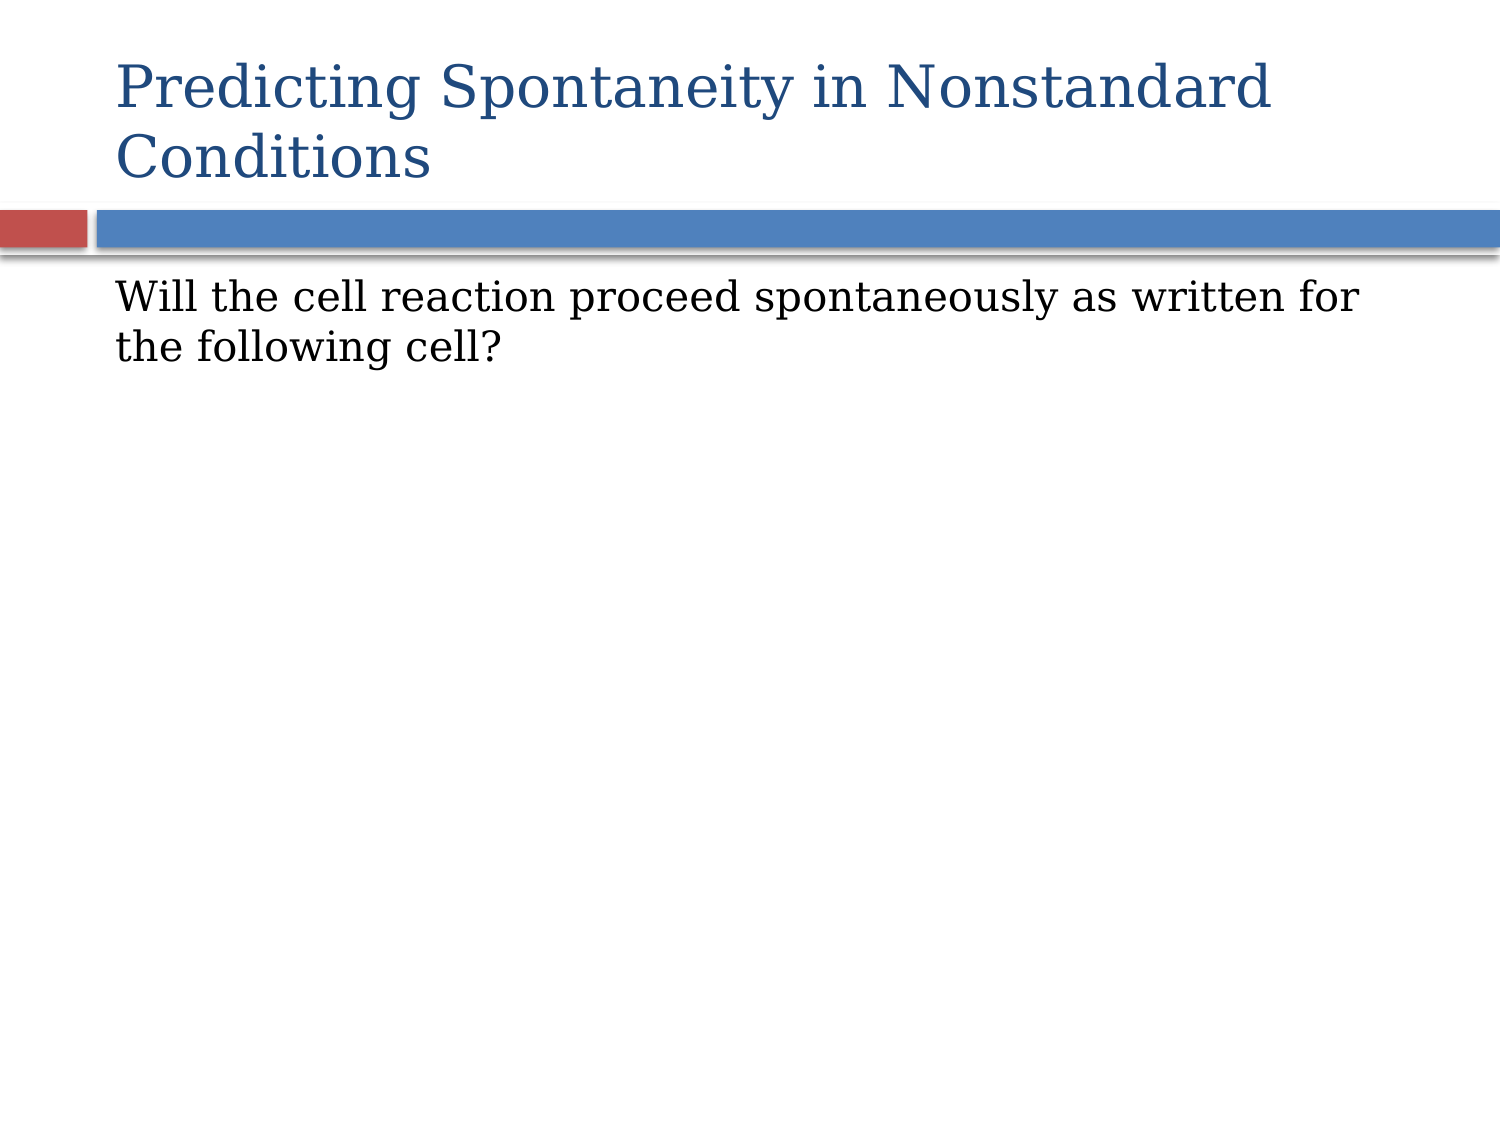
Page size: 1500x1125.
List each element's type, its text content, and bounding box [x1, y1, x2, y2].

title Predicting Spontaneity in Nonstandard Conditions [100, 37, 1438, 200]
